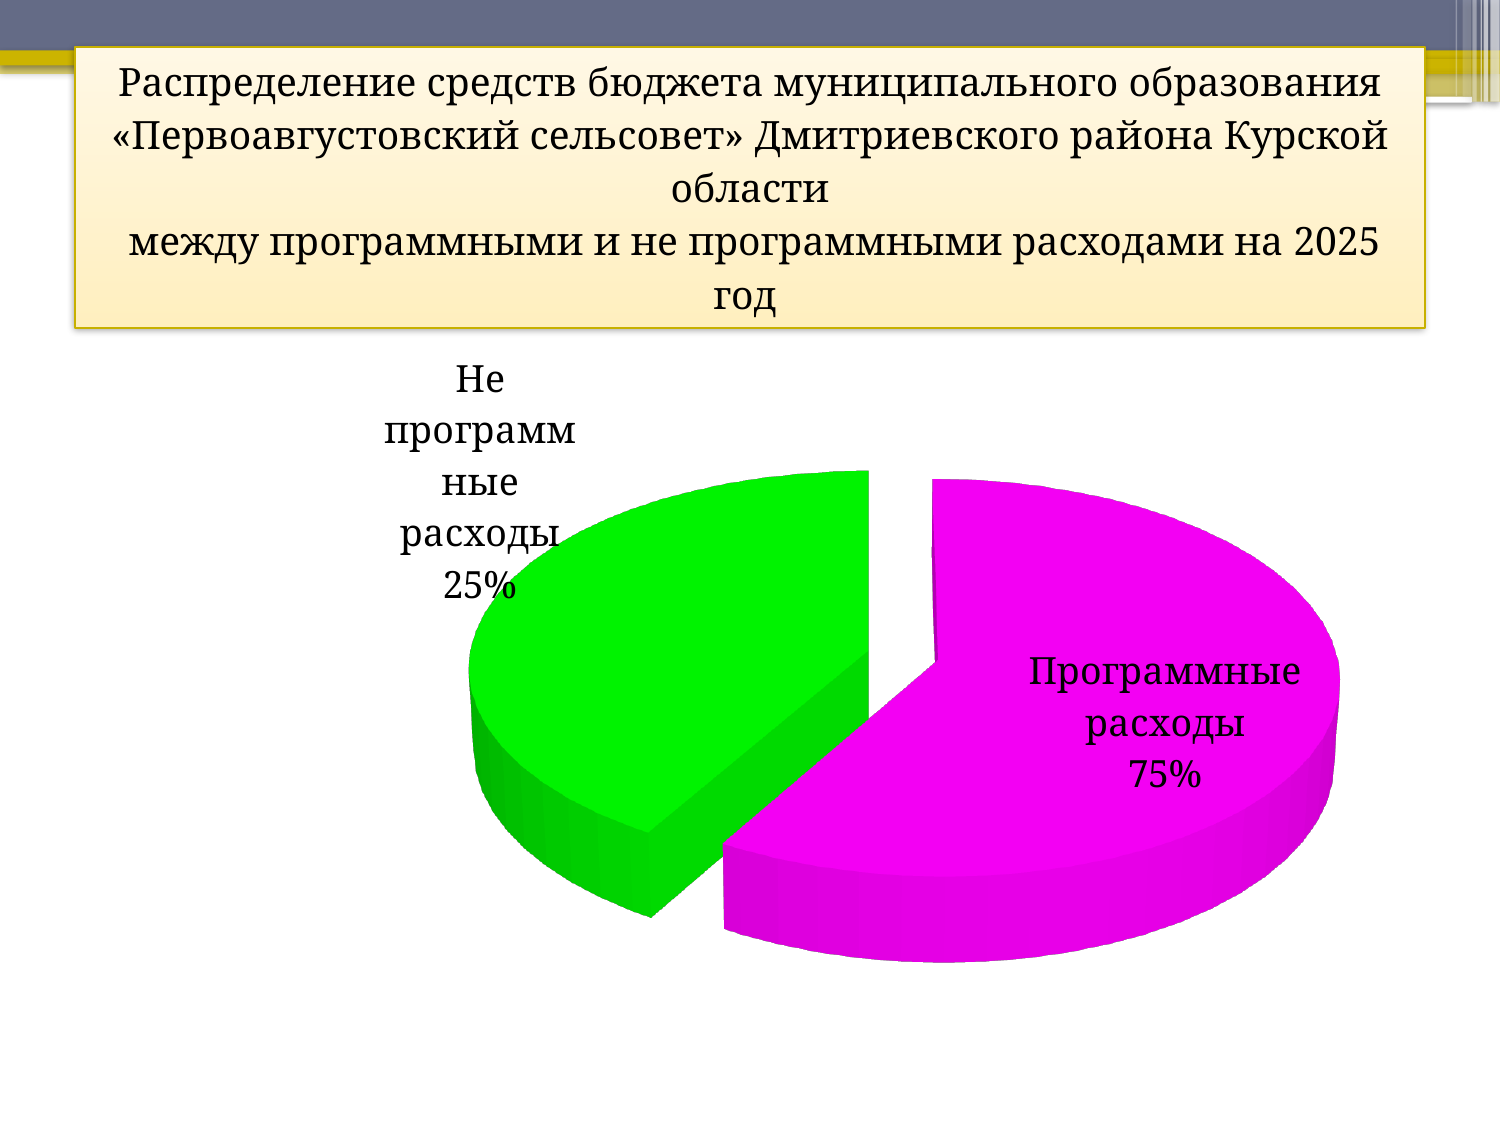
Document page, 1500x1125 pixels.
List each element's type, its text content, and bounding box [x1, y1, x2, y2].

title Распределение средств бюджета муниципального образования «Первоавгустовский сельсовет» Дмитриевского района Курской области между программными и не программными расходами на 2025 год [74, 46, 1426, 329]
chart [70, 351, 1421, 1072]
